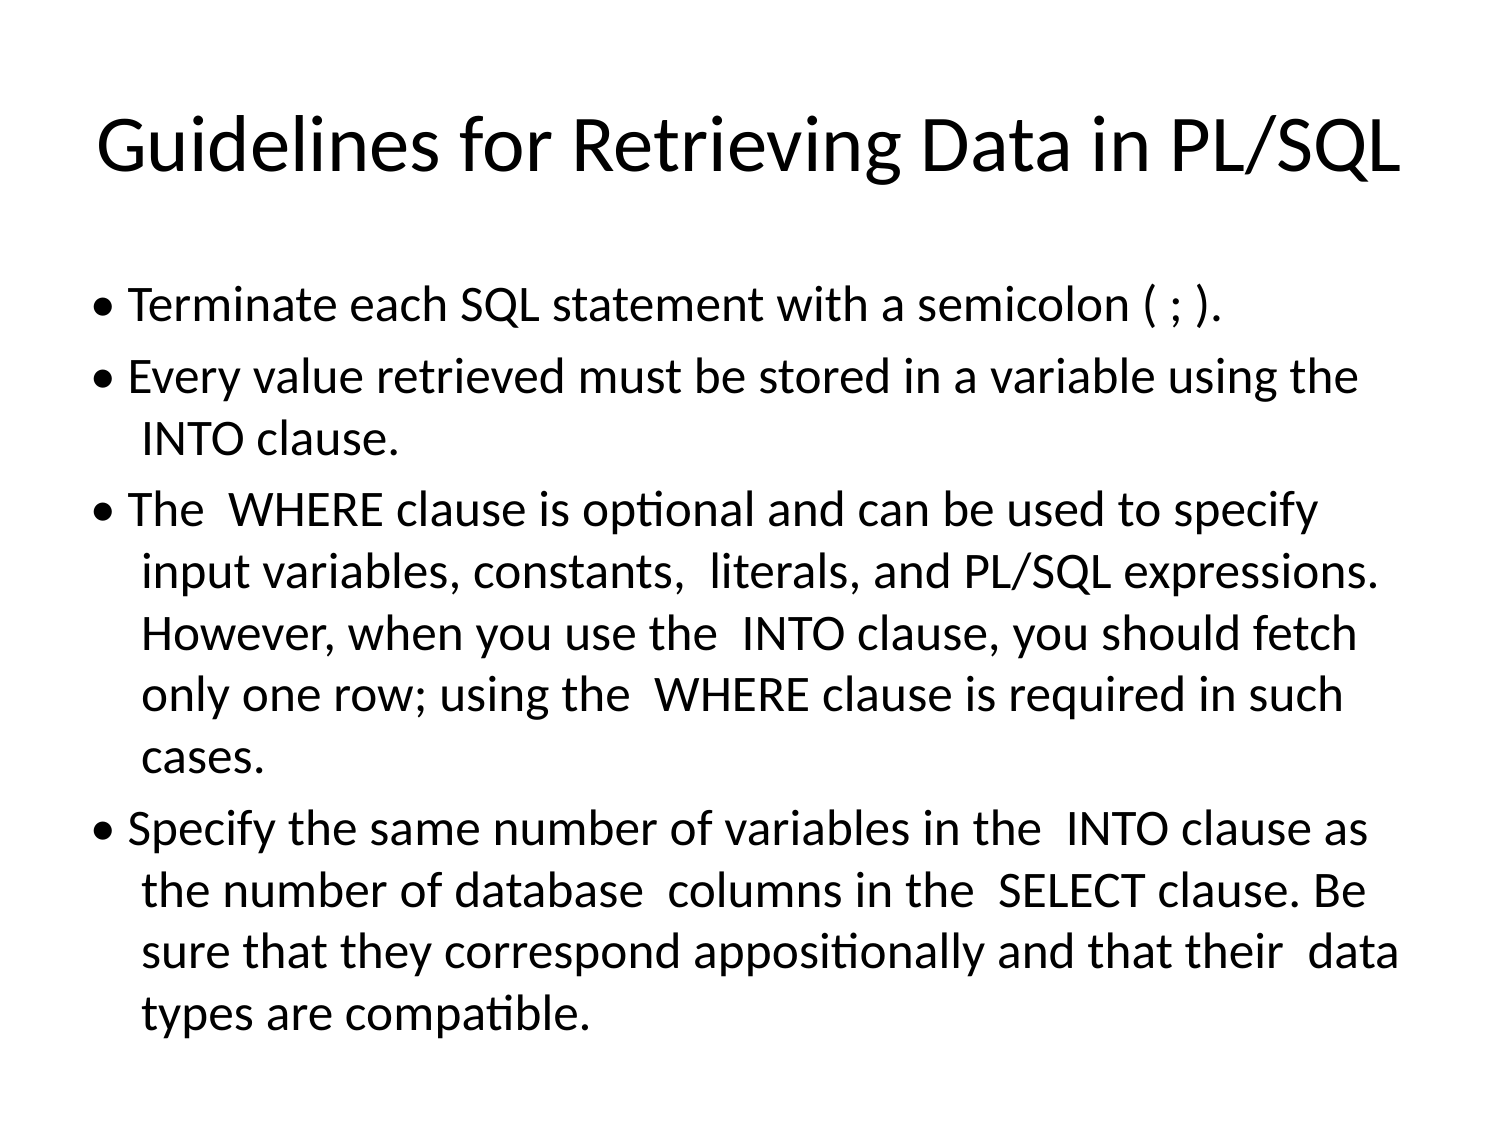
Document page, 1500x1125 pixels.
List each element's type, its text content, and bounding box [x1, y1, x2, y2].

title Guidelines for Retrieving Data in PL/SQL [75, 45, 1425, 233]
list • Terminate each SQL statement with a semicolon ( ; ). • Every value retrieved must be stored in a variable using the INTO clause. • The WHERE clause is optional and can be used to specify input variables, constants, literals, and PL/SQL expressions. However, when you use the INTO clause, you should fetch only one row; using the WHERE clause is required in such cases. • Specify the same number of variables in the INTO clause as the number of database columns in the SELECT clause. Be sure that they correspond appositionally and that their data types are compatible. [75, 262, 1425, 1050]
